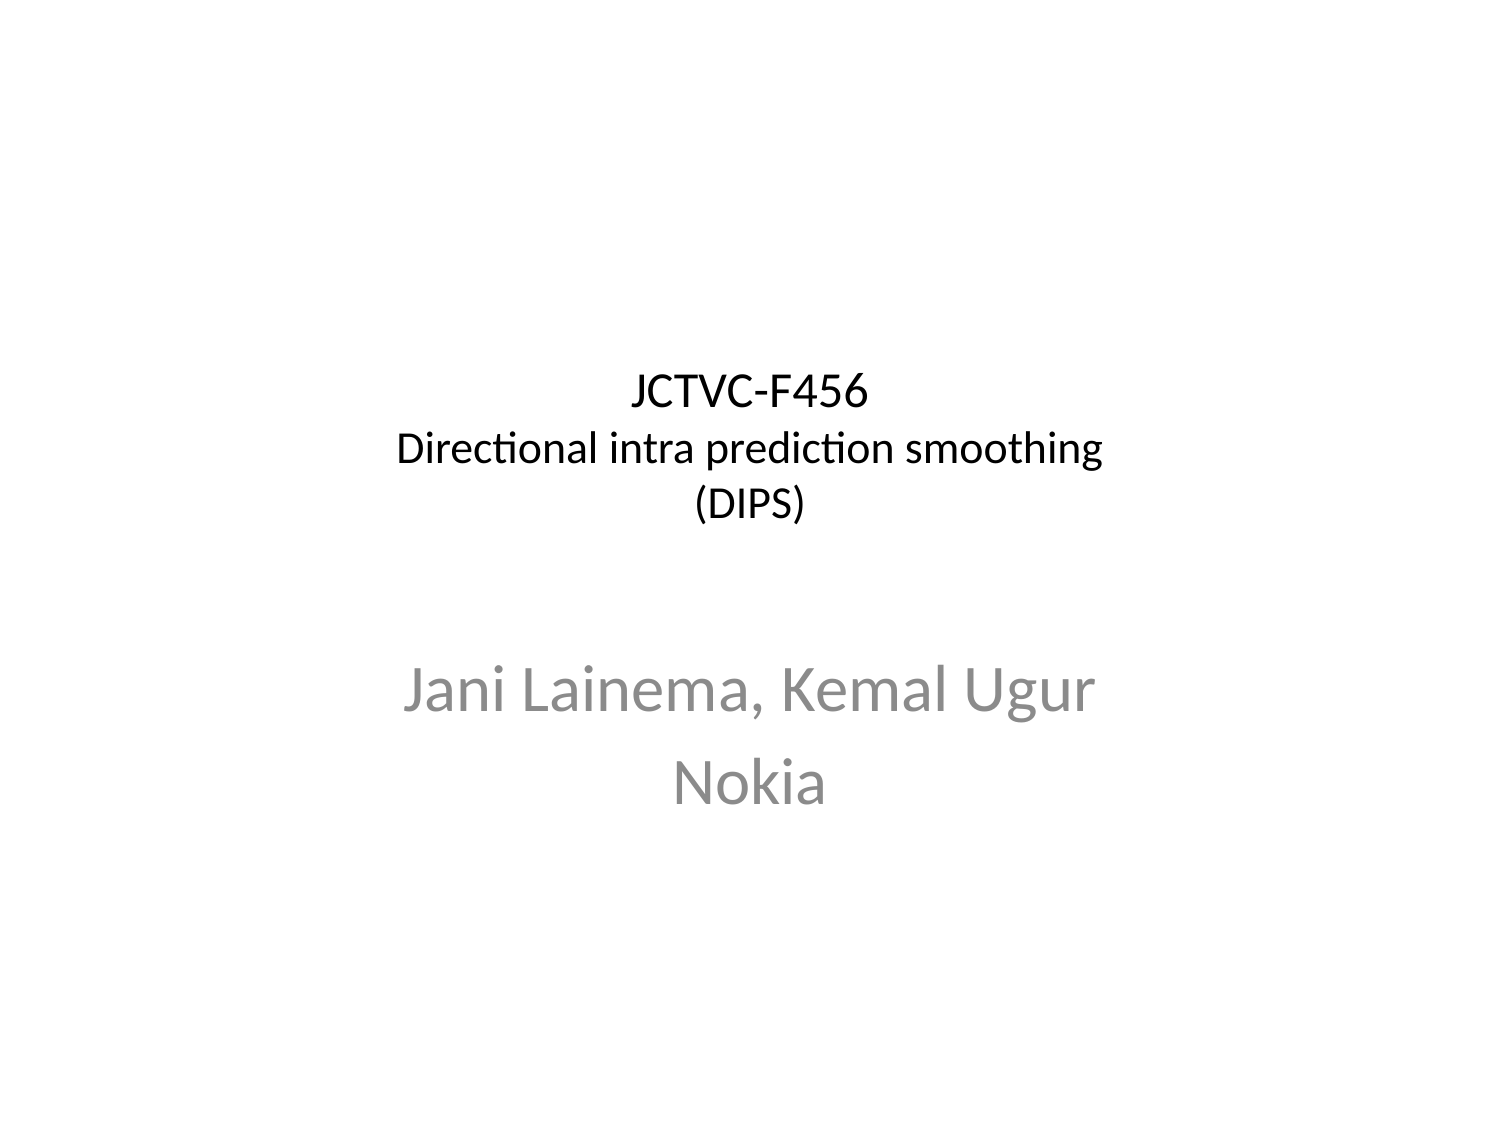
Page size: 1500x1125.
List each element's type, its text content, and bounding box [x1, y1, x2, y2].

title JCTVC-F456 Directional intra prediction smoothing (DIPS) [112, 349, 1388, 591]
subtitle Jani Lainema, Kemal Ugur Nokia [225, 637, 1275, 925]
